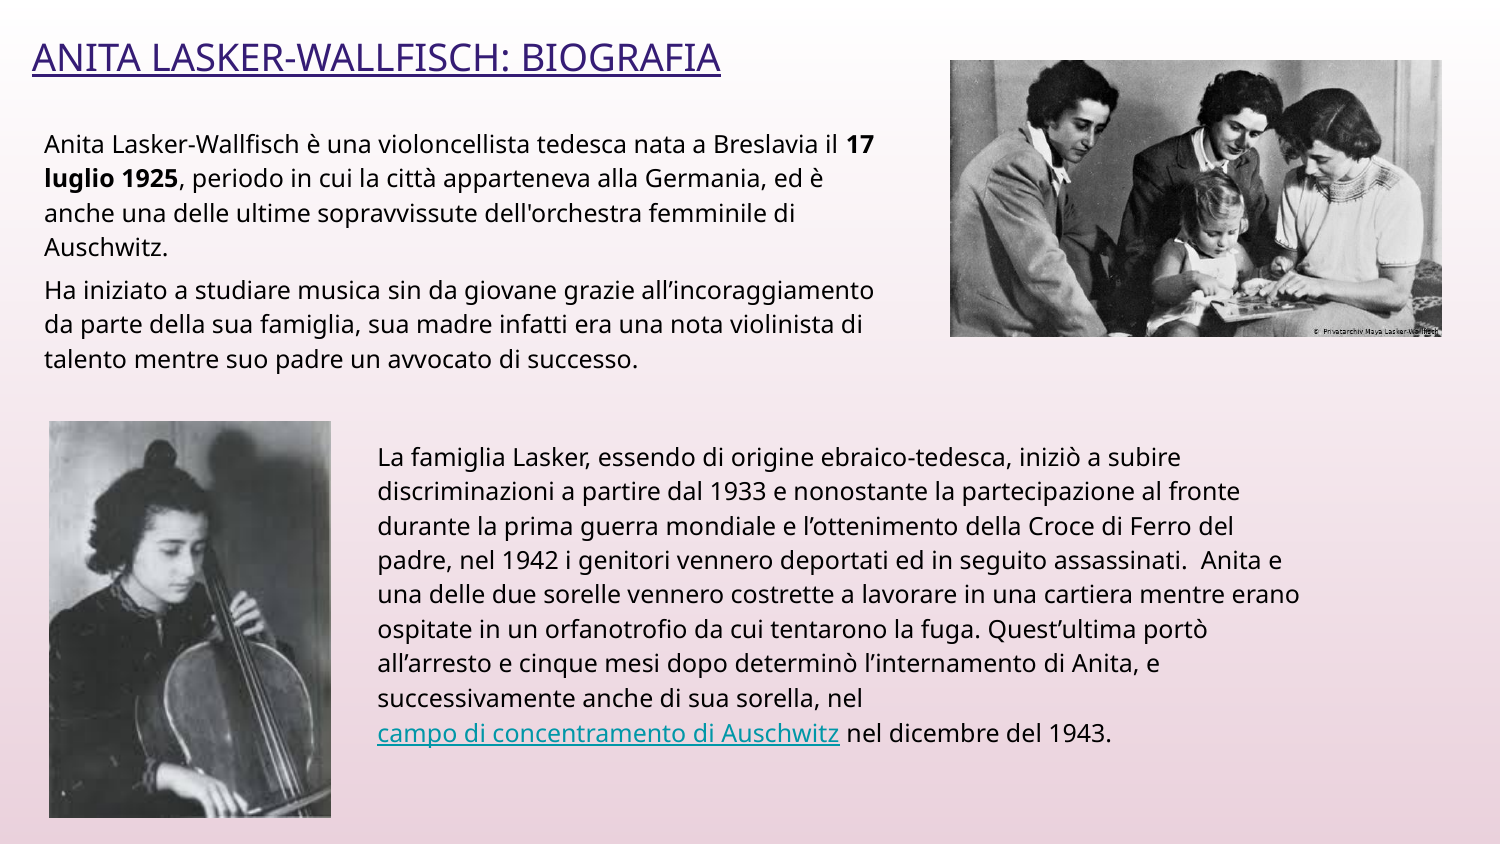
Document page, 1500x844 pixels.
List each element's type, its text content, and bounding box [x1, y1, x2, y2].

text_box Anita Lasker-Wallfisch è una violoncellista tedesca nata a Breslavia il 17 luglio 1925, periodo in cui la città apparteneva alla Germania, ed è anche una delle ultime sopravvissute dell'orchestra femminile di Auschwitz. Ha iniziato a studiare musica sin da giovane grazie all’incoraggiamento da parte della sua famiglia, sua madre infatti era una nota violinista di talento mentre suo padre un avvocato di successo. [29, 50, 914, 447]
picture [949, 60, 1442, 337]
title ANITA LASKER-WALLFISCH: BIOGRAFIA [16, 0, 895, 95]
picture [48, 421, 331, 818]
text_box La famiglia Lasker, essendo di origine ebraico-tedesca, iniziò a subire discriminazioni a partire dal 1933 e nonostante la partecipazione al fronte durante la prima guerra mondiale e l’ottenimento della Croce di Ferro del padre, nel 1942 i genitori vennero deportati ed in seguito assassinati. Anita e una delle due sorelle vennero costrette a lavorare in una cartiera mentre erano ospitate in un orfanotrofio da cui tentarono la fuga. Quest’ultima portò all’arresto e cinque mesi dopo determinò l’internamento di Anita, e successivamente anche di sua sorella, nel campo di concentramento di Auschwitz nel dicembre del 1943. [362, 421, 1318, 814]
